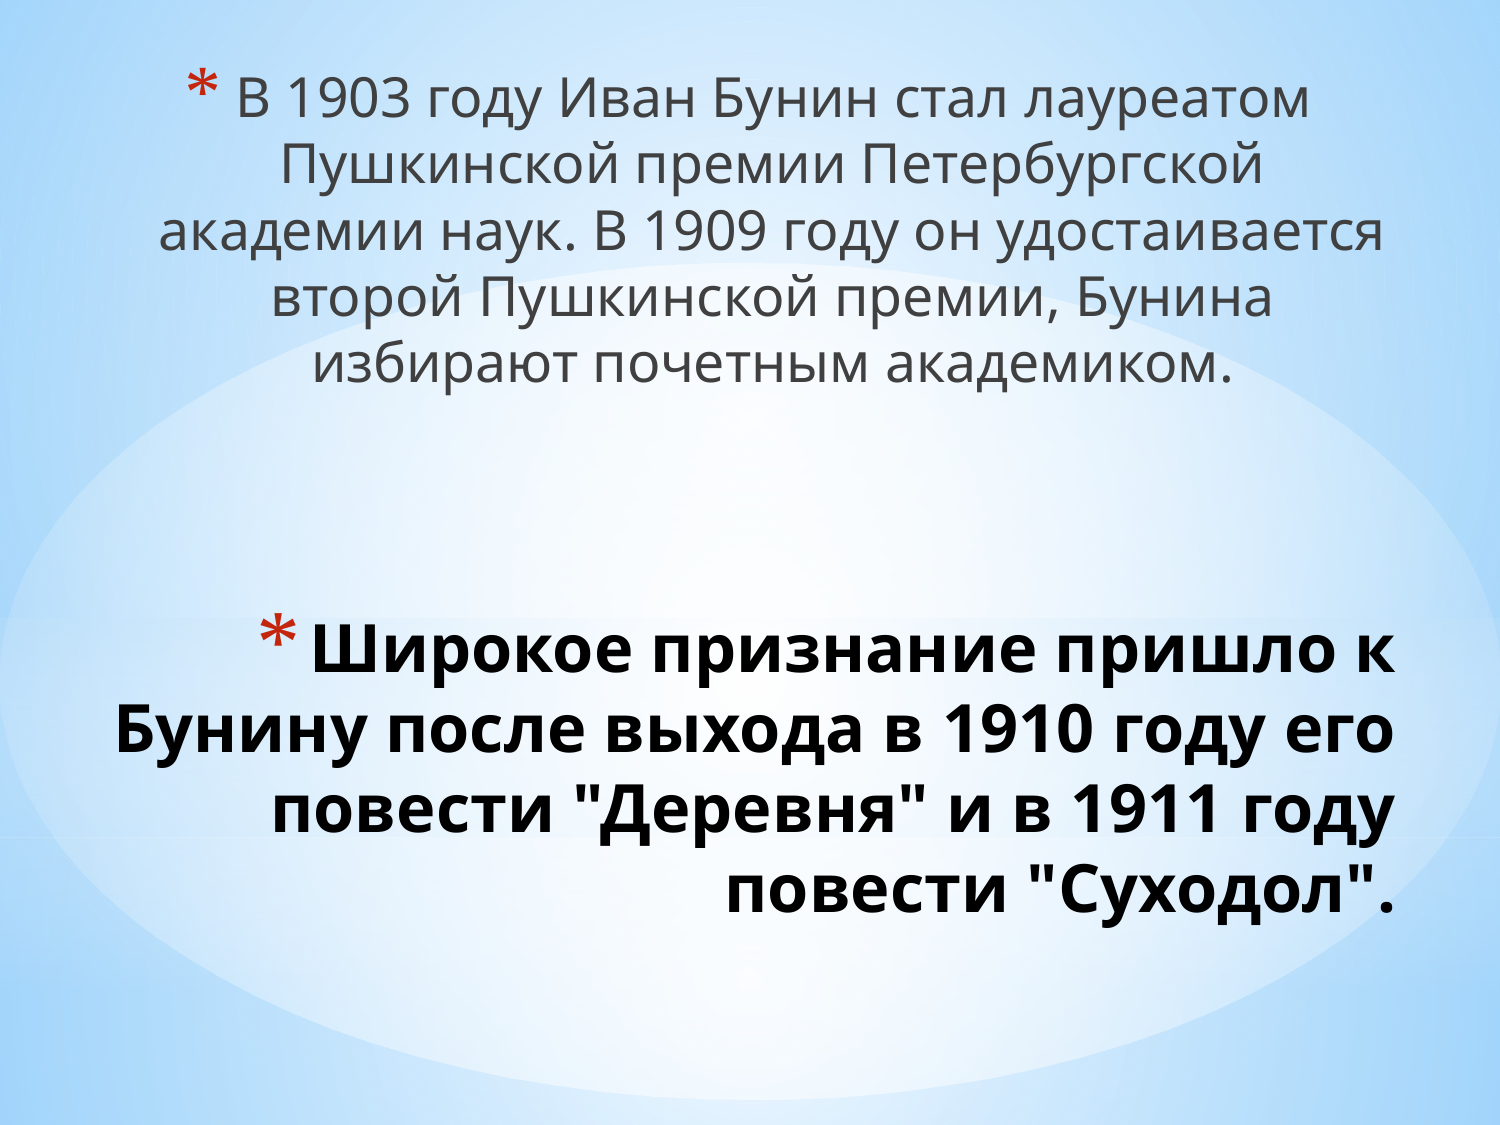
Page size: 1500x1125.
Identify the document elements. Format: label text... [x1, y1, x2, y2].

list В 1903 году Иван Бунин стал лауреатом Пушкинской премии Петербургской академии наук. В 1909 году он удостаивается второй Пушкинской премии, Бунина избирают почетным академиком. [100, 54, 1412, 446]
title Широкое признание пришло к Бунину после выхода в 1910 году его повести "Деревня" и в 1911 году повести "Суходол". [41, 597, 1412, 941]
